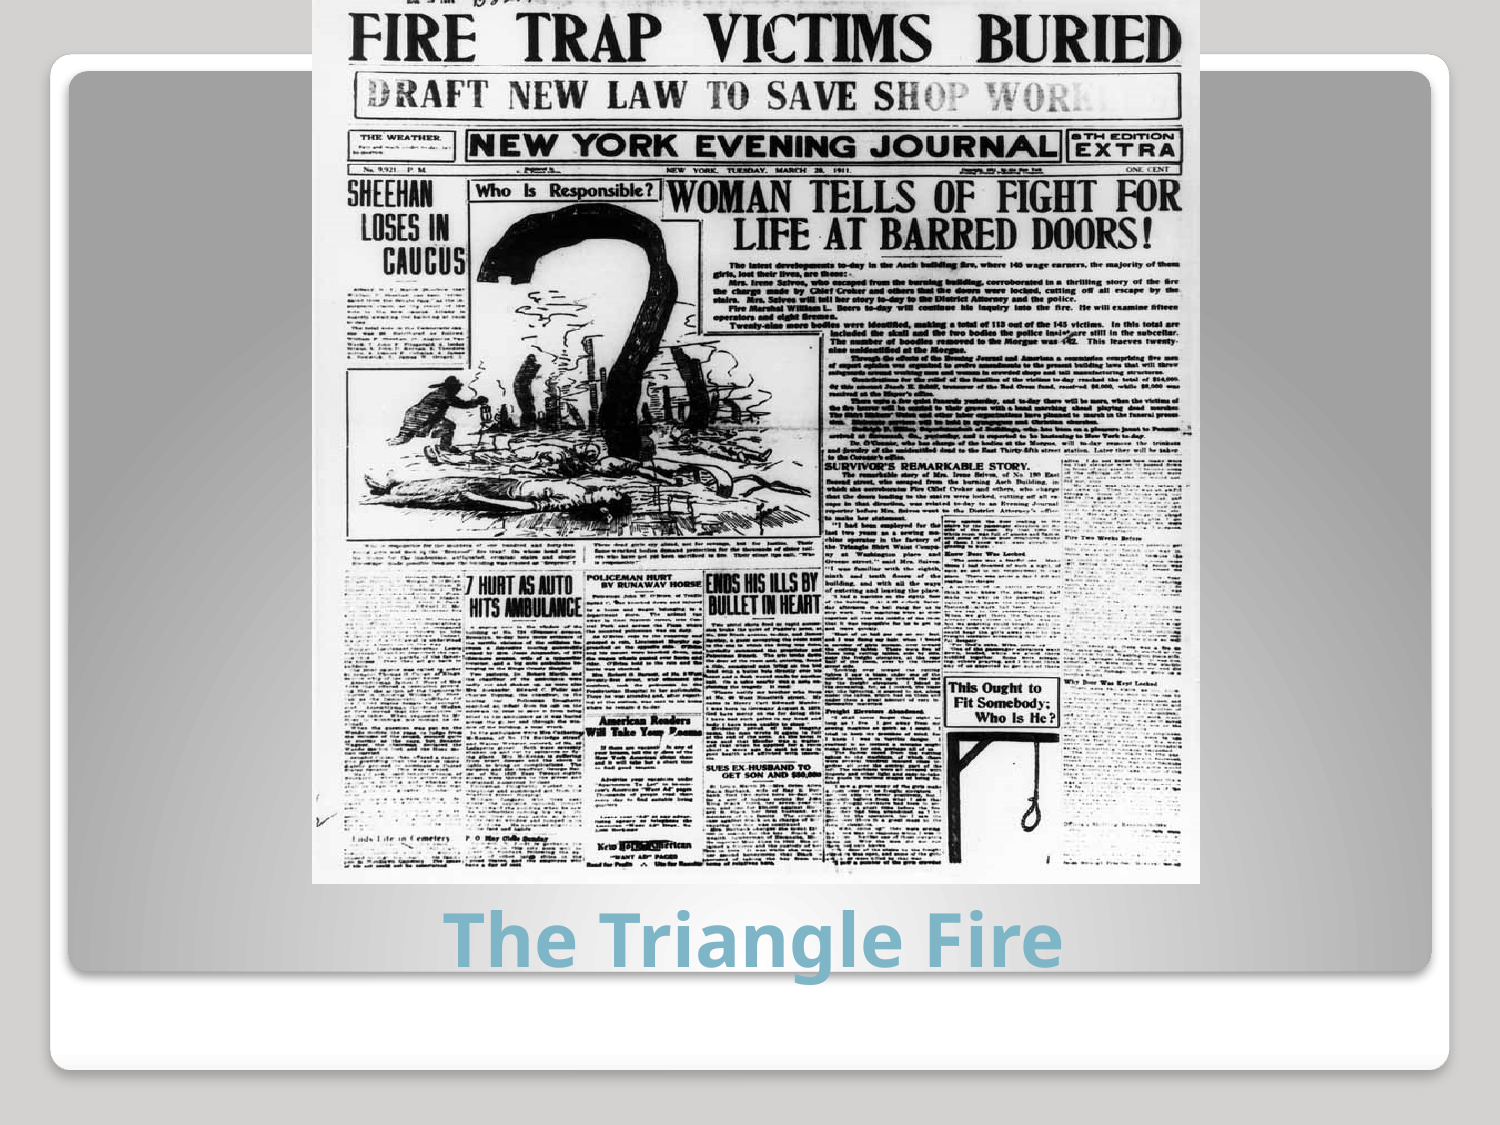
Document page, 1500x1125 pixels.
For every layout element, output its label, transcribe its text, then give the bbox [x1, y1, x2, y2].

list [312, 0, 1201, 884]
title The Triangle Fire [82, 817, 1425, 990]
